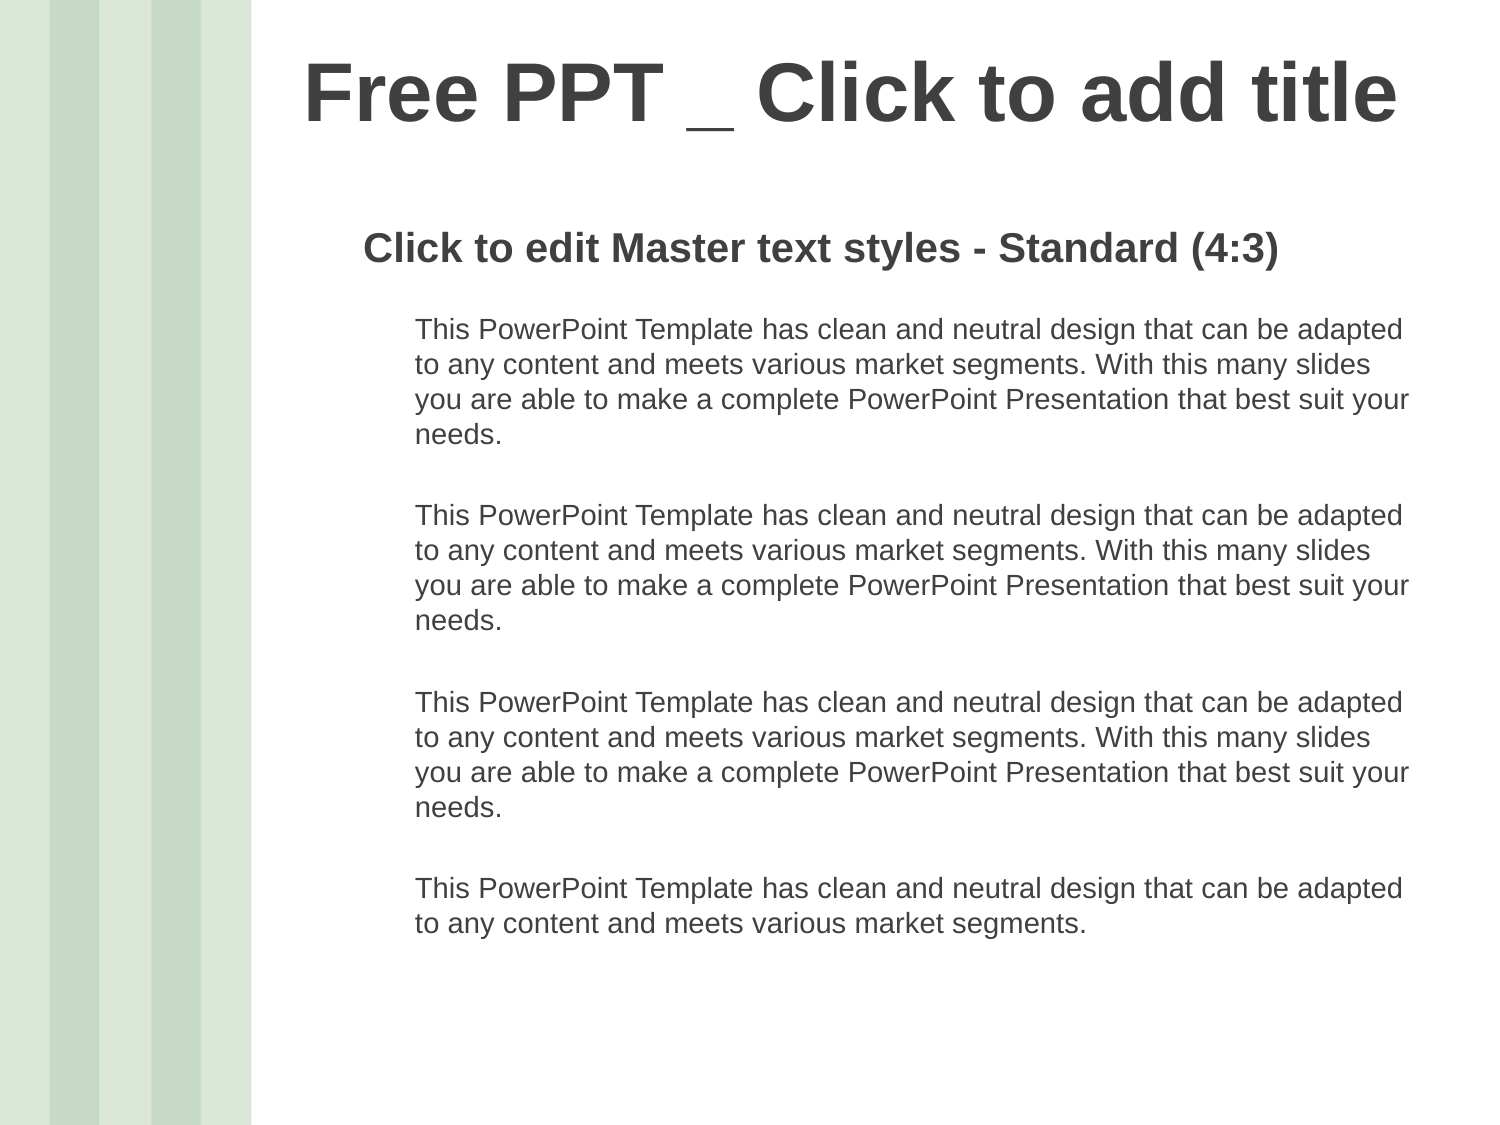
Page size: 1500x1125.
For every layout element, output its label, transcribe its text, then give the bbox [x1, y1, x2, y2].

title Free PPT _ Click to add title [265, 0, 1500, 176]
picture [0, 0, 1500, 1125]
list Click to edit Master text styles - Standard (4:3) [348, 208, 1425, 284]
list This PowerPoint Template has clean and neutral design that can be adapted to any content and meets various market segments. With this many slides you are able to make a complete PowerPoint Presentation that best suit your needs. This PowerPoint Template has clean and neutral design that can be adapted to any content and meets various market segments. With this many slides you are able to make a complete PowerPoint Presentation that best suit your needs. This PowerPoint Template has clean and neutral design that can be adapted to any content and meets various market segments. With this many slides you are able to make a complete PowerPoint Presentation that best suit your needs. This PowerPoint Template has clean and neutral design that can be adapted to any content and meets various market segments. [350, 302, 1427, 984]
